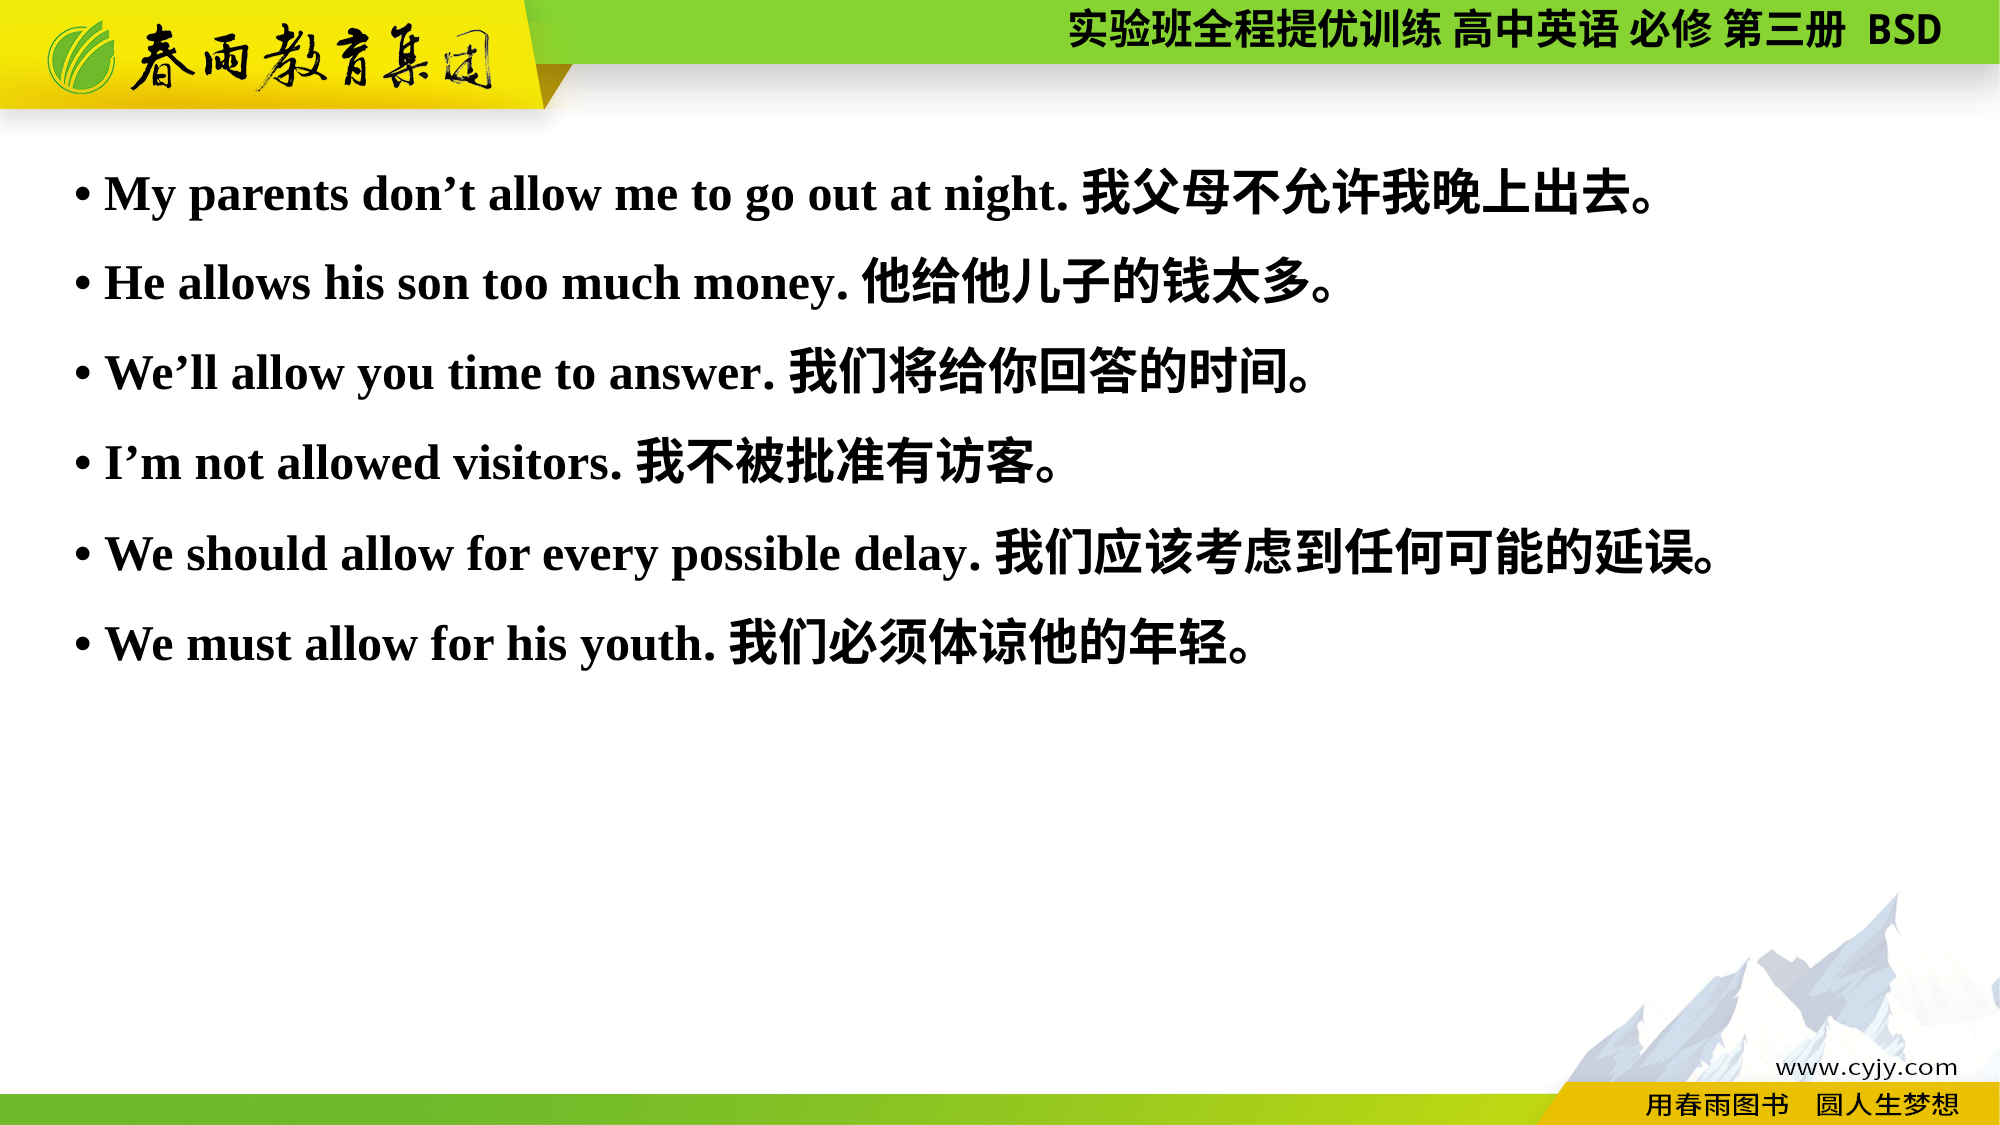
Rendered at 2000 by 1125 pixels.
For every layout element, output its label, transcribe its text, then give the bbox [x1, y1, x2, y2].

picture [0, 0, 2000, 1125]
list • My parents don’t allow me to go out at night.我父母不允许我晚上出去。 • He allows his son too much money.他给他儿子的钱太多。 • We’ll allow you time to answer.我们将给你回答的时间。 • I’m not allowed visitors.我不被批准有访客。 • We should allow for every possible delay.我们应该考虑到任何可能的延误。 • We must allow for his youth.我们必须体谅他的年轻。 [59, 122, 1944, 672]
